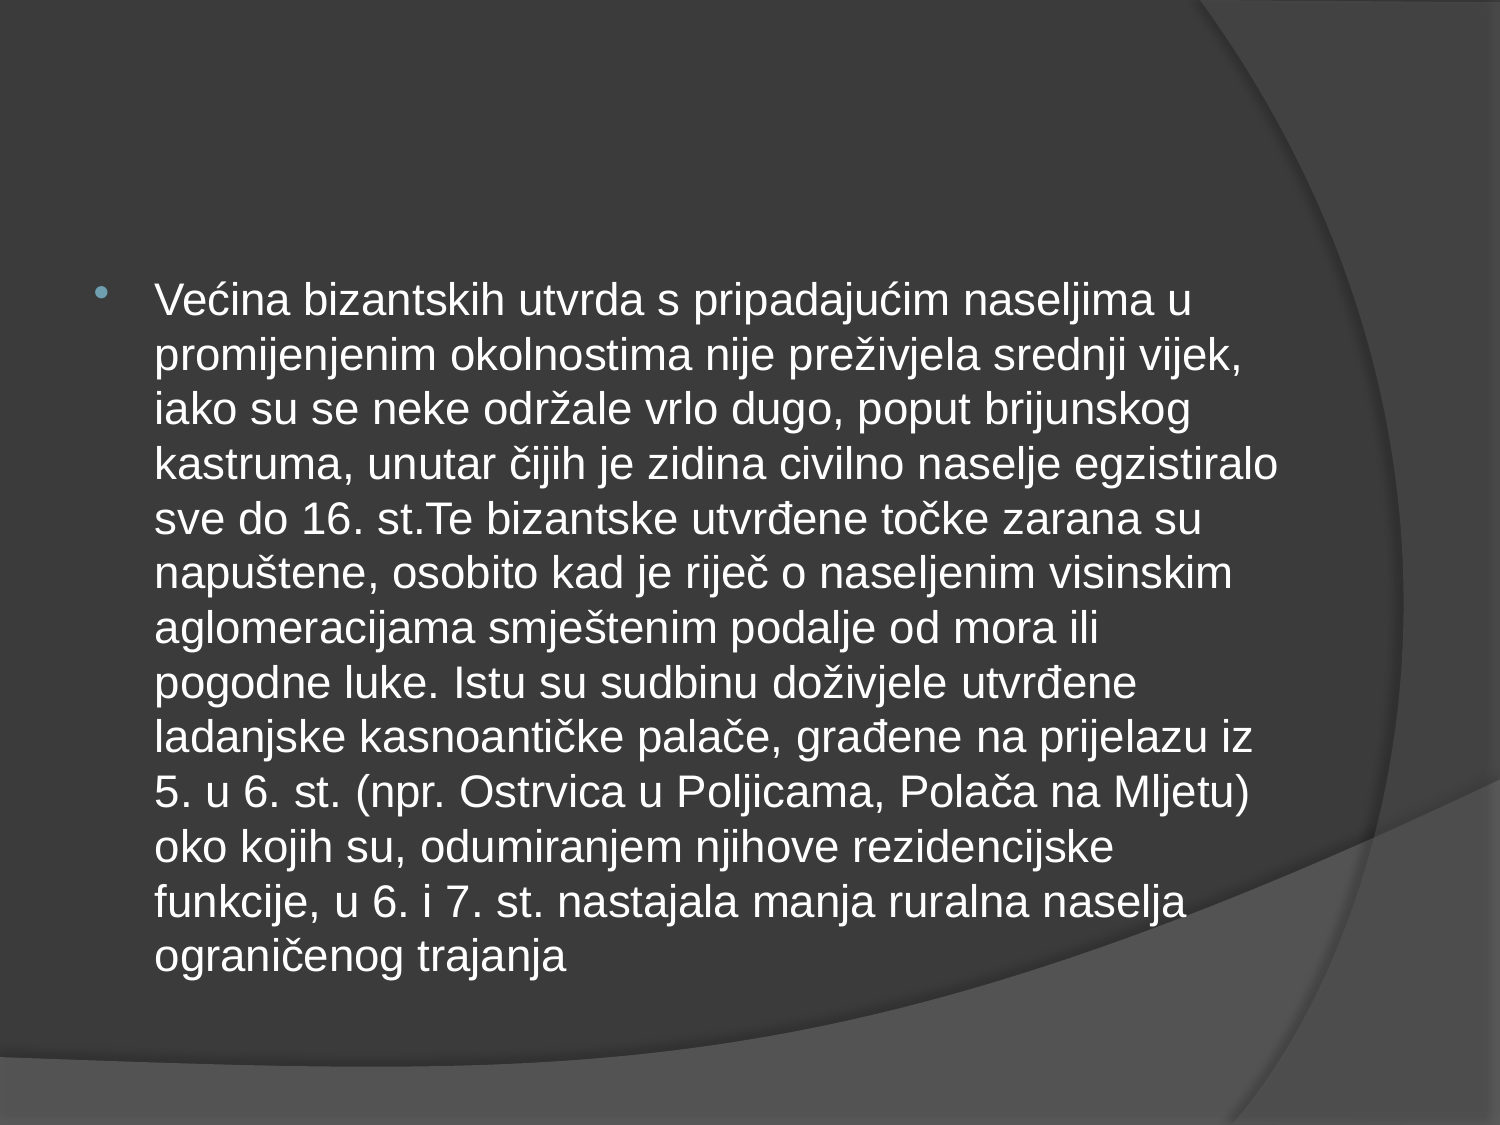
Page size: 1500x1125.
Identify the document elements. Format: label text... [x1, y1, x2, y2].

list Većina bizantskih utvrda s pripadajućim naseljima u promijenjenim okolnostima nije preživjela srednji vijek, iako su se neke održale vrlo dugo, poput brijunskog kastruma, unutar čijih je zidina civilno naselje egzistiralo sve do 16. st.Te bizantske utvrđene točke zarana su napuštene, osobito kad je riječ o naseljenim visinskim aglomeracijama smještenim podalje od mora ili pogodne luke. Istu su sudbinu doživjele utvrđene ladanjske kasnoantičke palače, građene na prijelazu iz 5. u 6. st. (npr. Ostrvica u Poljicama, Polača na Mljetu) oko kojih su, odumiranjem njihove rezidencijske funkcije, u 6. i 7. st. nastajala manja ruralna naselja ograničenog trajanja [75, 262, 1300, 1005]
